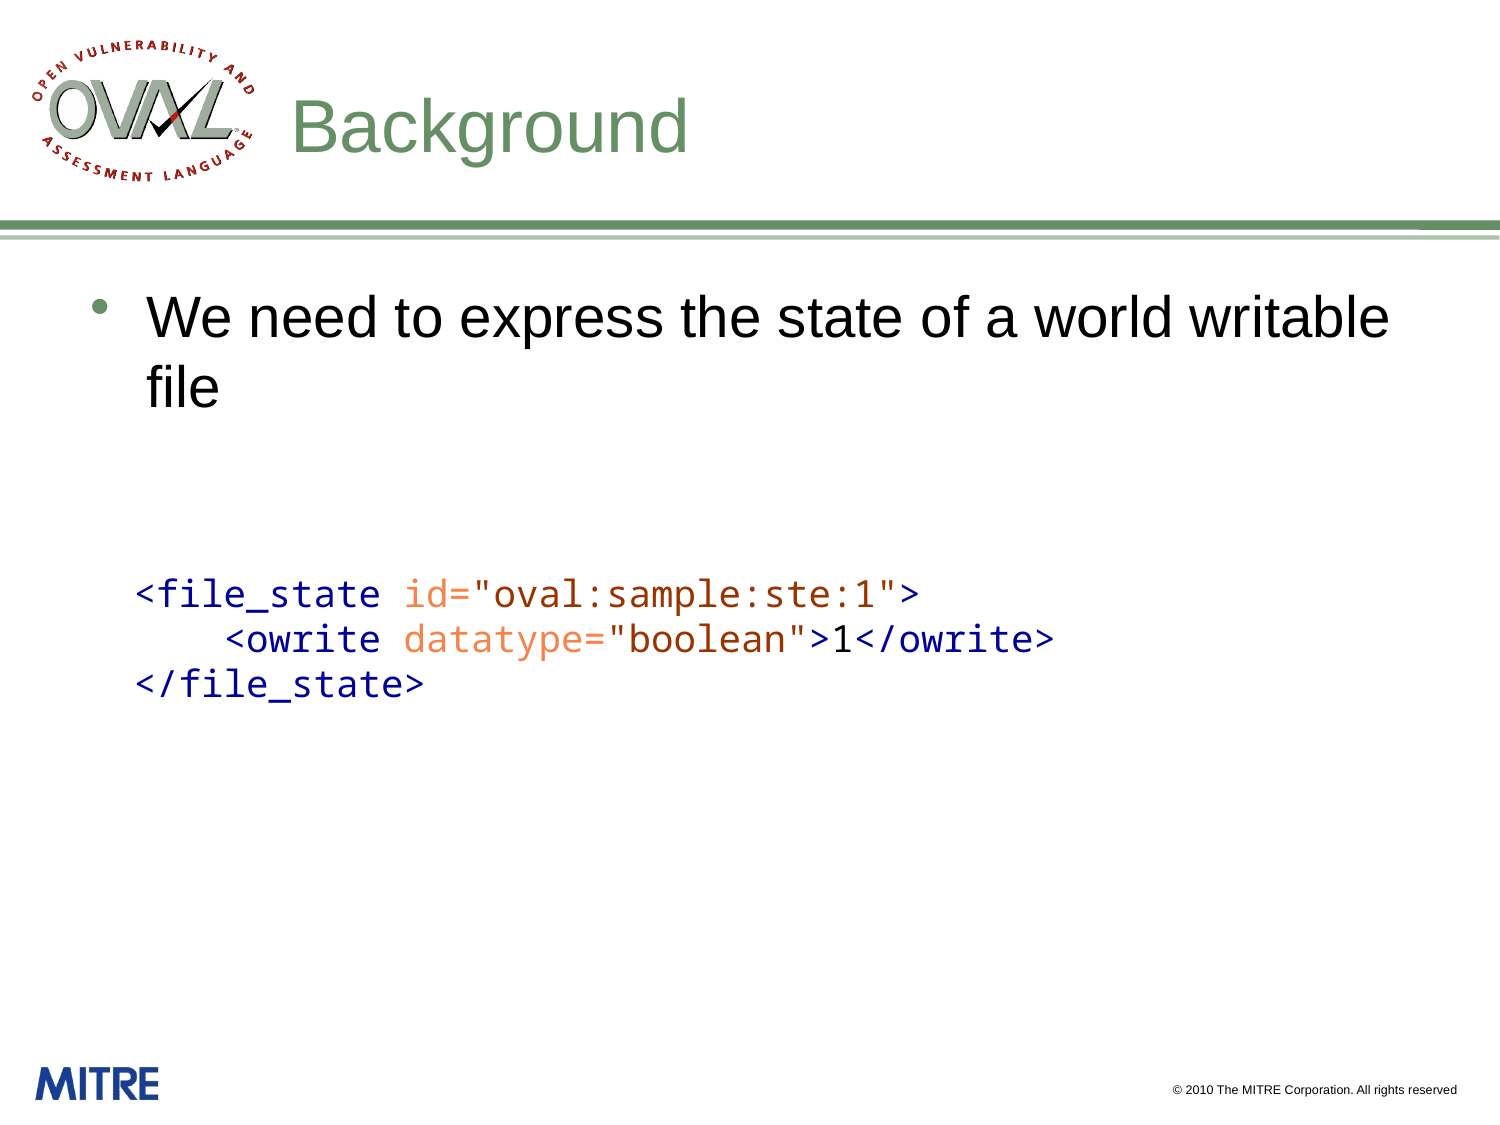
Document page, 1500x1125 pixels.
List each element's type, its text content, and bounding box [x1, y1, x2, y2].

text_box <file_state id="oval:sample:ste:1"> <owrite datatype="boolean">1</owrite> </file_state> [118, 562, 1382, 713]
picture [30, 1064, 163, 1106]
title Background [274, 44, 1438, 201]
picture [0, 0, 313, 238]
list We need to express the state of a world writable file [74, 271, 1426, 990]
